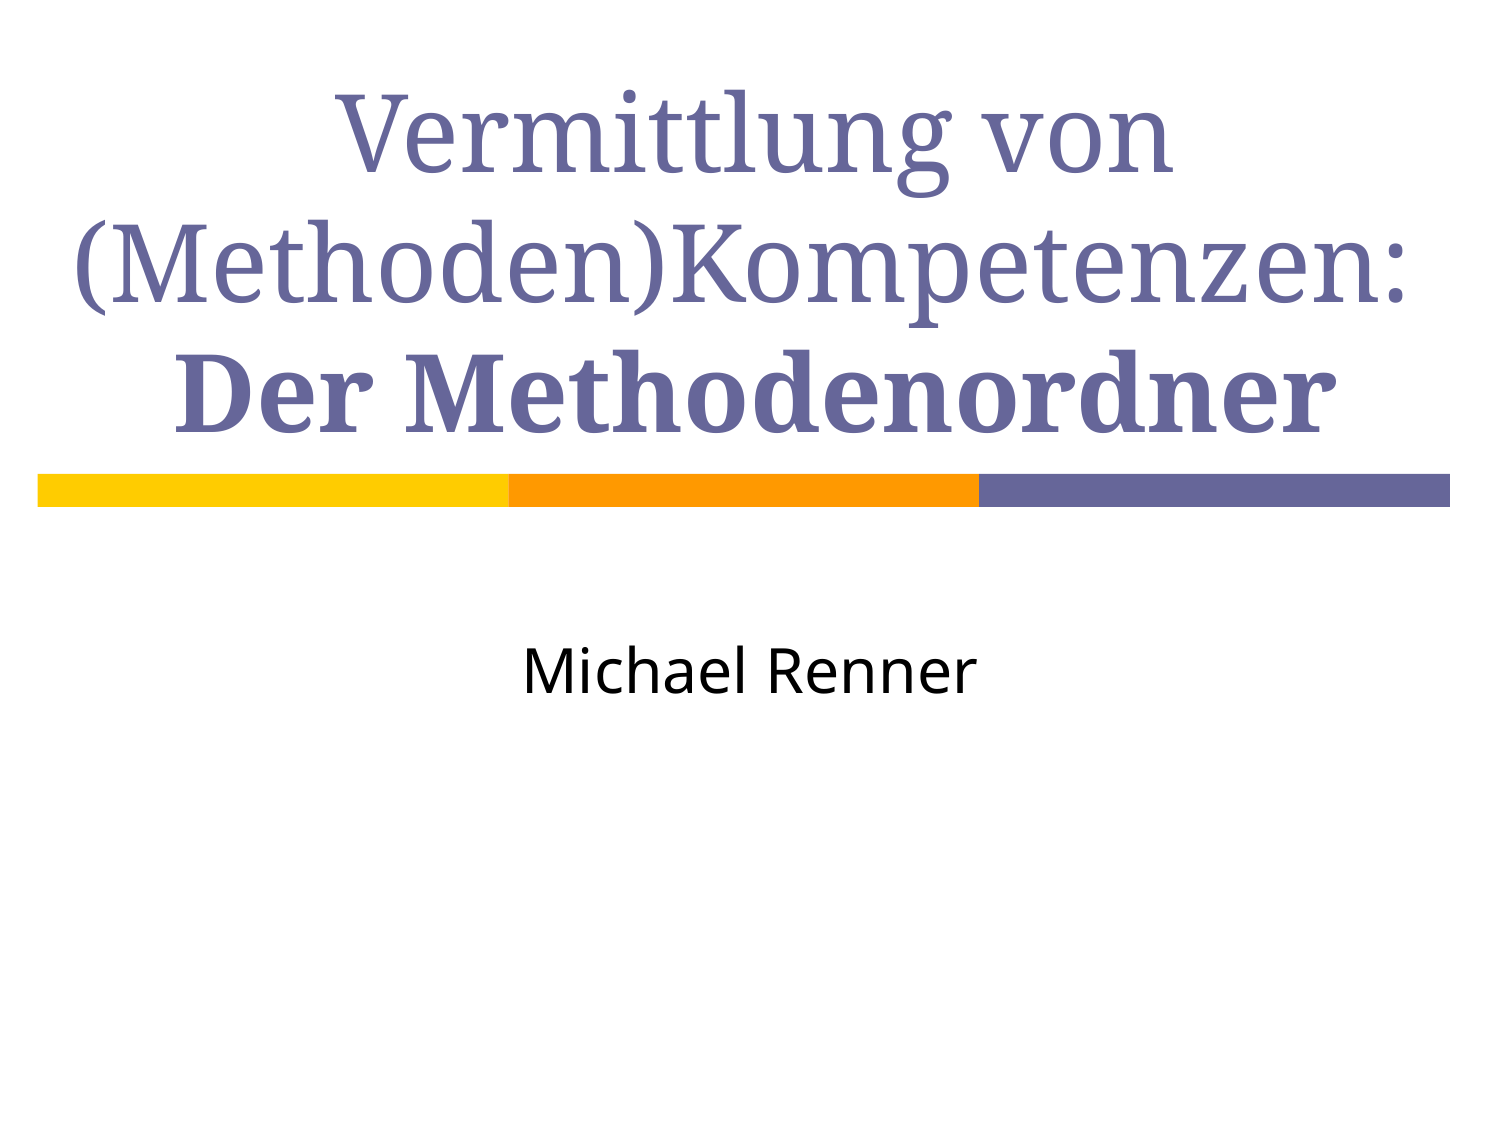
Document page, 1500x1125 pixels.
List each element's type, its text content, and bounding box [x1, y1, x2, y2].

title Vermittlung von (Methoden)Kompetenzen: Der Methodenordner [53, 112, 1459, 462]
subtitle Michael Renner [225, 536, 1275, 899]
